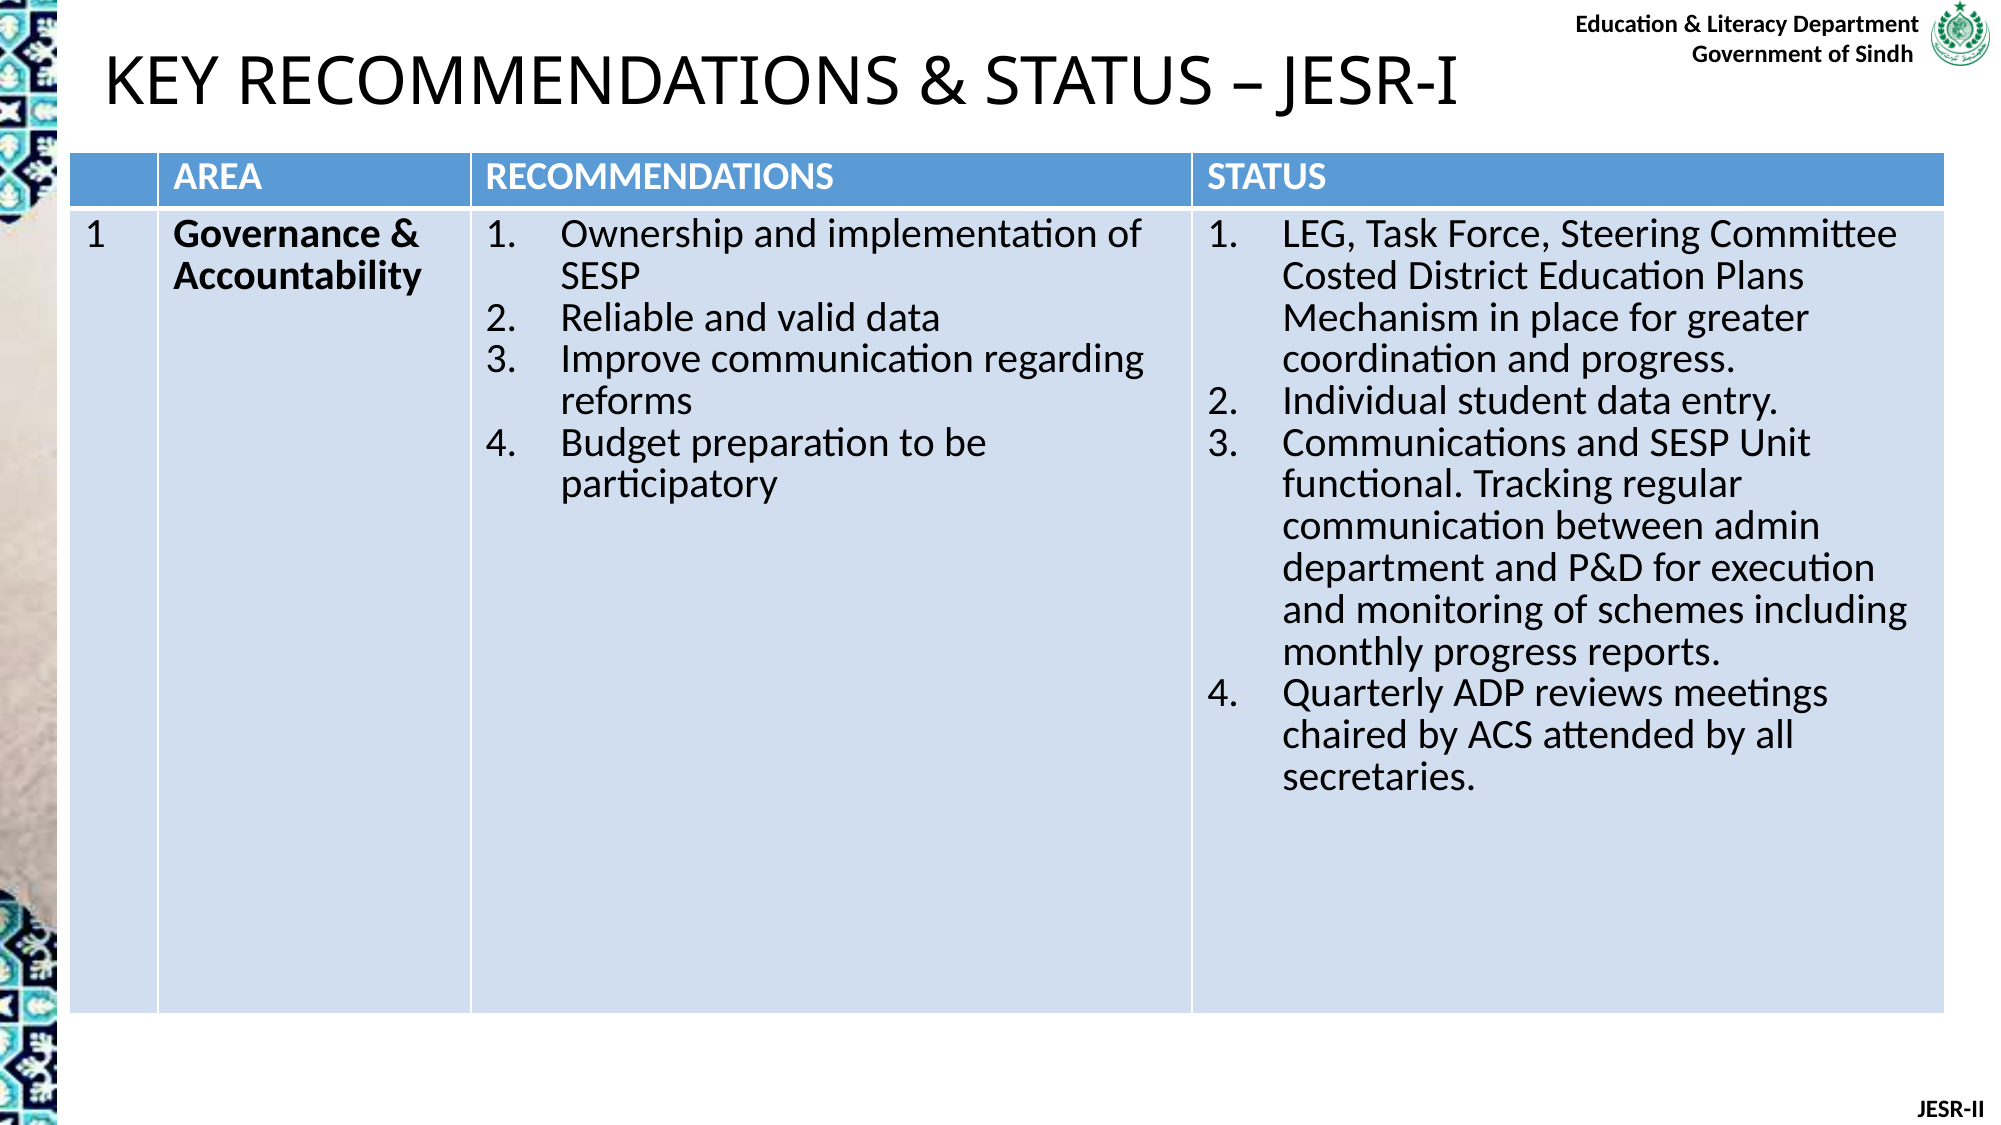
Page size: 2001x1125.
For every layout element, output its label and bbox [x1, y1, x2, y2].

text_box [0, 0, 2000, 1125]
